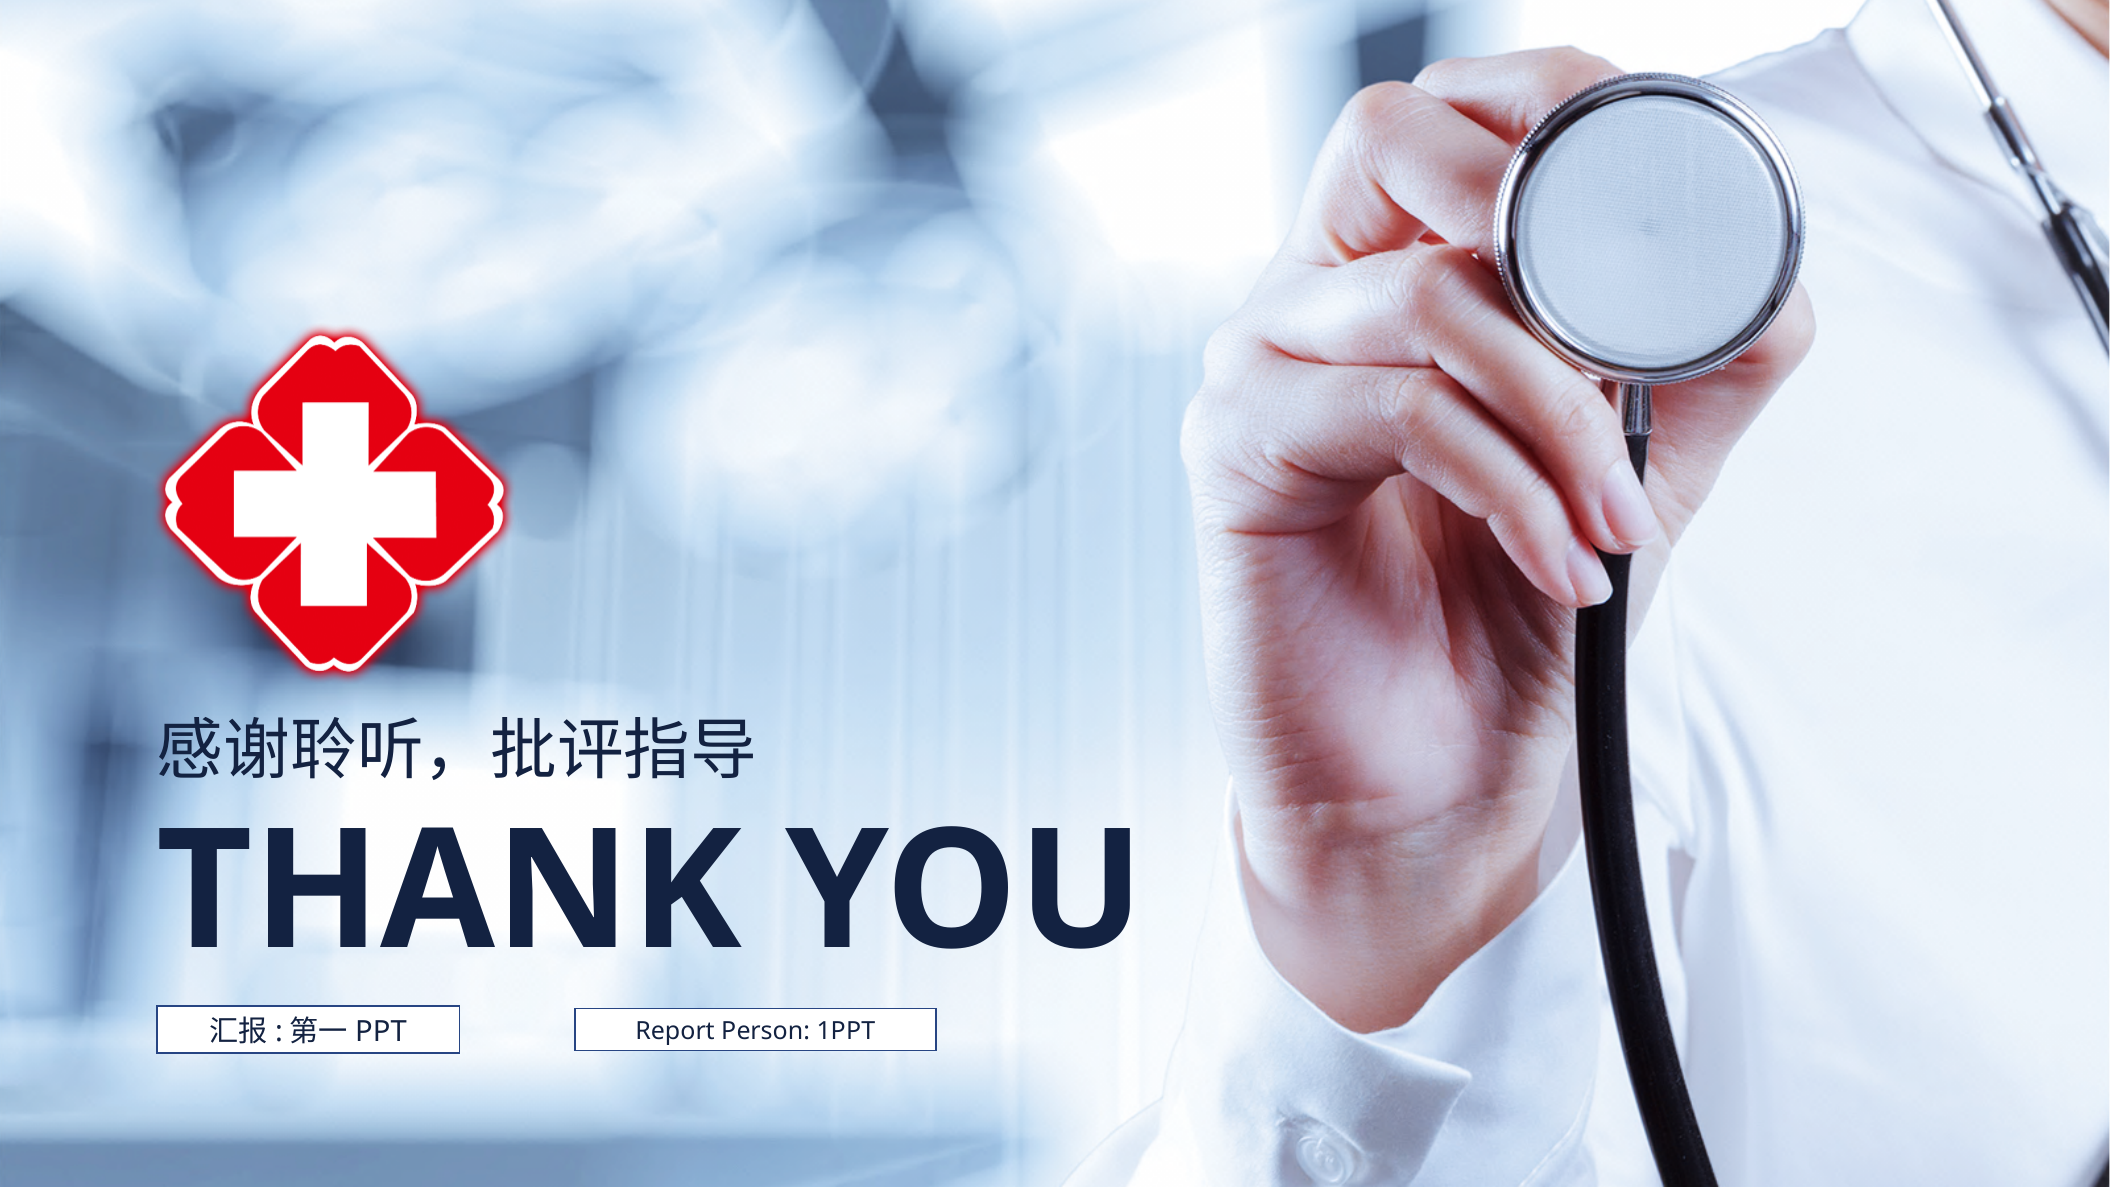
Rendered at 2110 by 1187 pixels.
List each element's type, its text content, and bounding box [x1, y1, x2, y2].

text_box Report Person: 1PPT [574, 1008, 936, 1051]
text_box 汇报:第一PPT [156, 1006, 460, 1053]
text_box [0, 0, 2110, 1187]
picture [121, 289, 547, 718]
text_box THANK YOU [156, 780, 1209, 981]
text_box 感谢聆听，批评指导 [156, 707, 772, 780]
